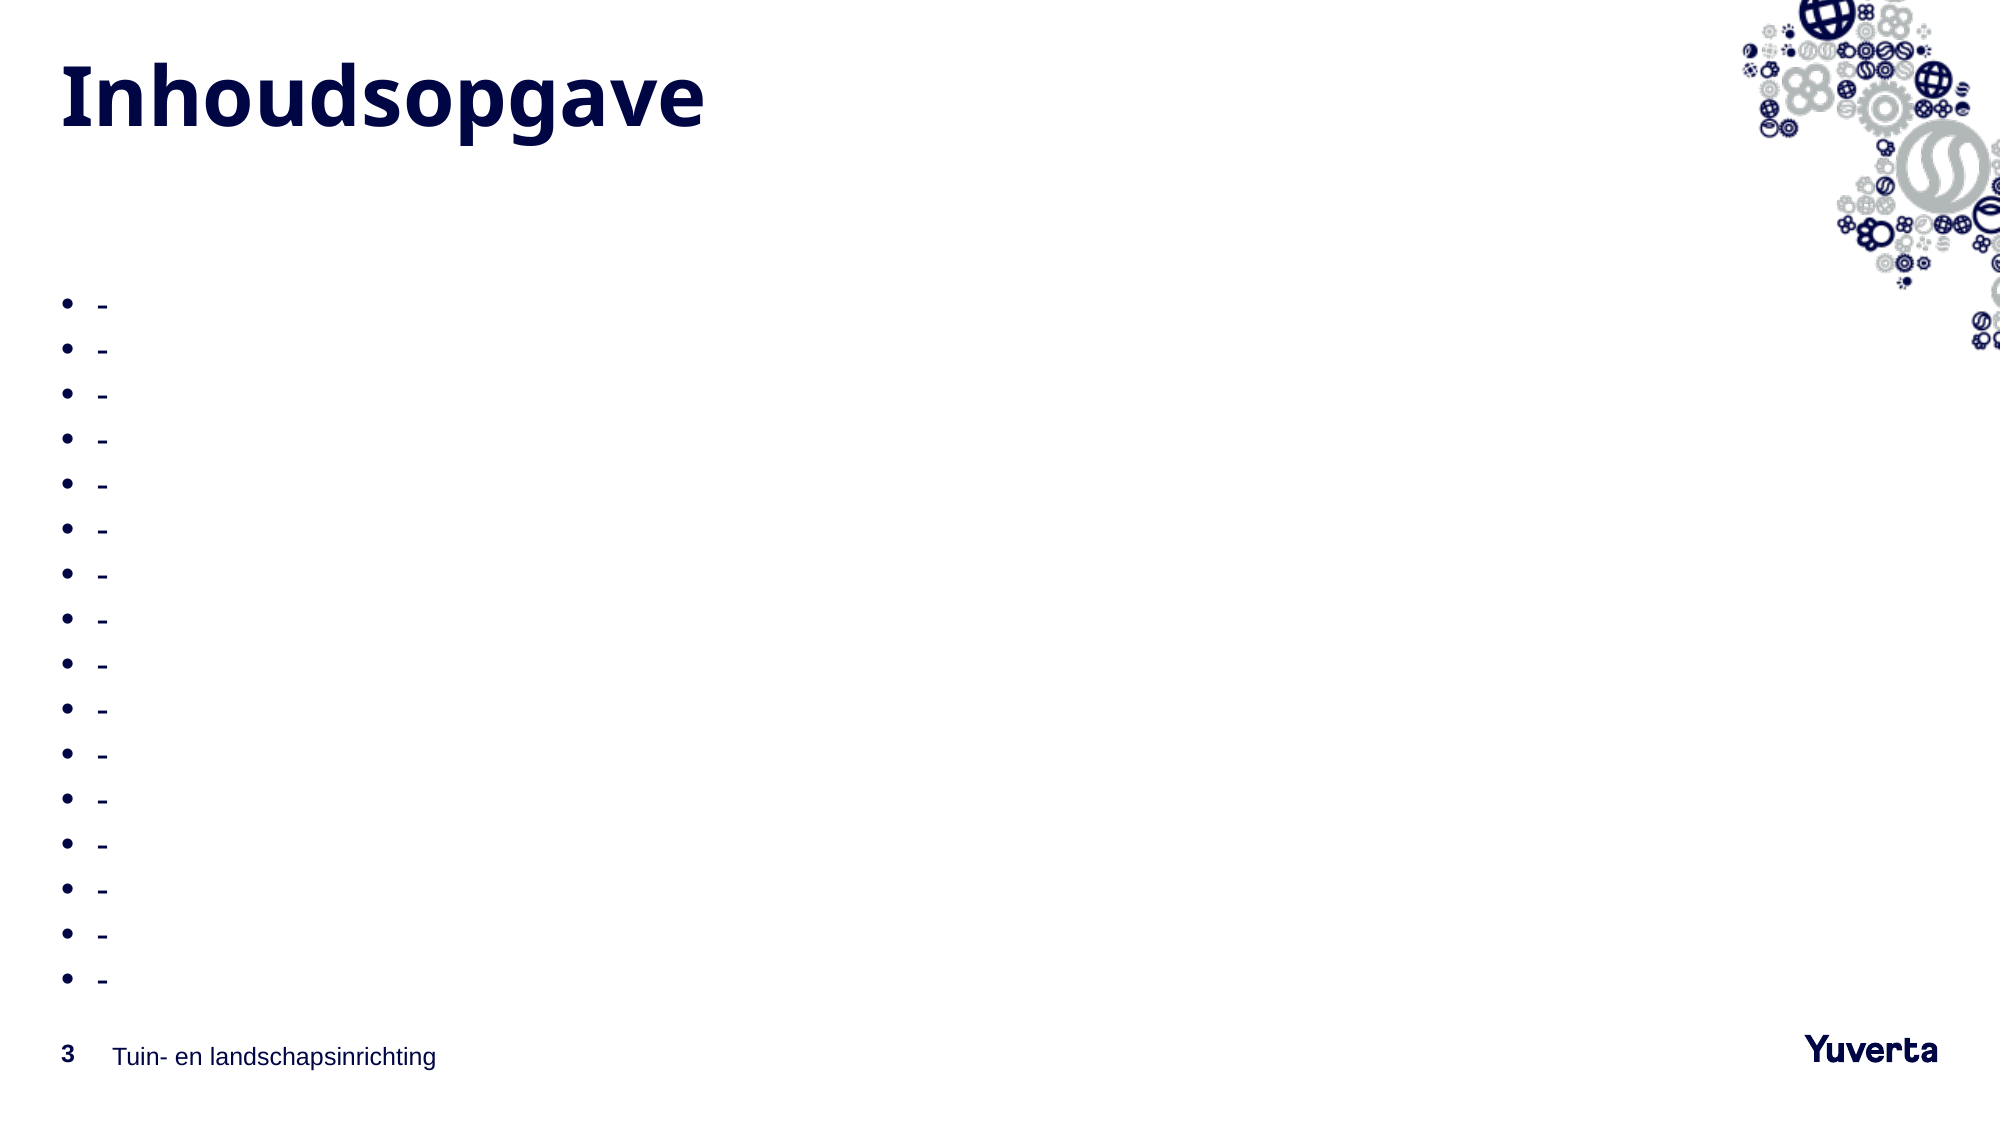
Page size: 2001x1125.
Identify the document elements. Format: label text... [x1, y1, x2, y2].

slide_number 3 [60, 1037, 113, 1073]
title Inhoudsopgave [60, 48, 1720, 239]
picture [0, 0, 2000, 1125]
list - - - - - - - - - - - - - - - - [60, 280, 1940, 1006]
footer Tuin- en landschapsinrichting [112, 1040, 981, 1077]
